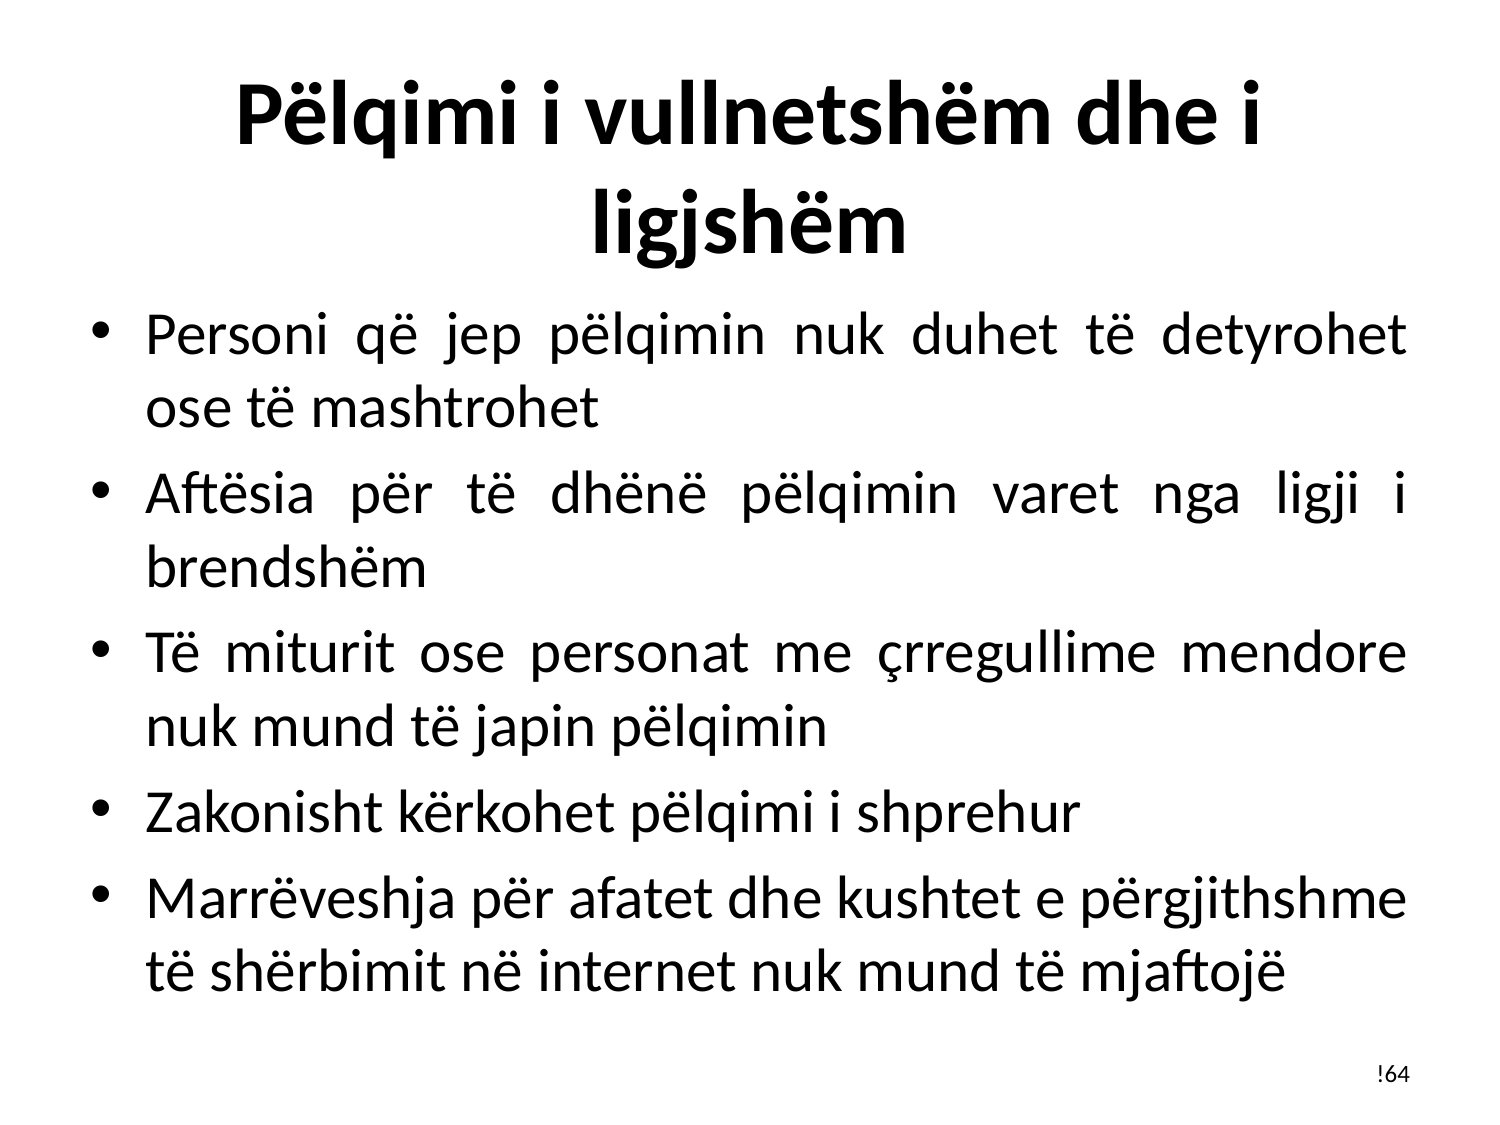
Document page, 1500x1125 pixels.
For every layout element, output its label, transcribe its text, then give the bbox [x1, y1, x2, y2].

list Personi që jep pëlqimin nuk duhet të detyrohet ose të mashtrohet Aftësia për të dhënë pëlqimin varet nga ligji i brendshëm Të miturit ose personat me çrregullime mendore nuk mund të japin pëlqimin Zakonisht kërkohet pëlqimi i shprehur Marrëveshja për afatet dhe kushtet e përgjithshme të shërbimit në internet nuk mund të mjaftojë [75, 285, 1425, 1028]
title Pëlqimi i vullnetshëm dhe i ligjshëm [75, 45, 1425, 233]
slide_number !64 [1074, 1042, 1425, 1103]
